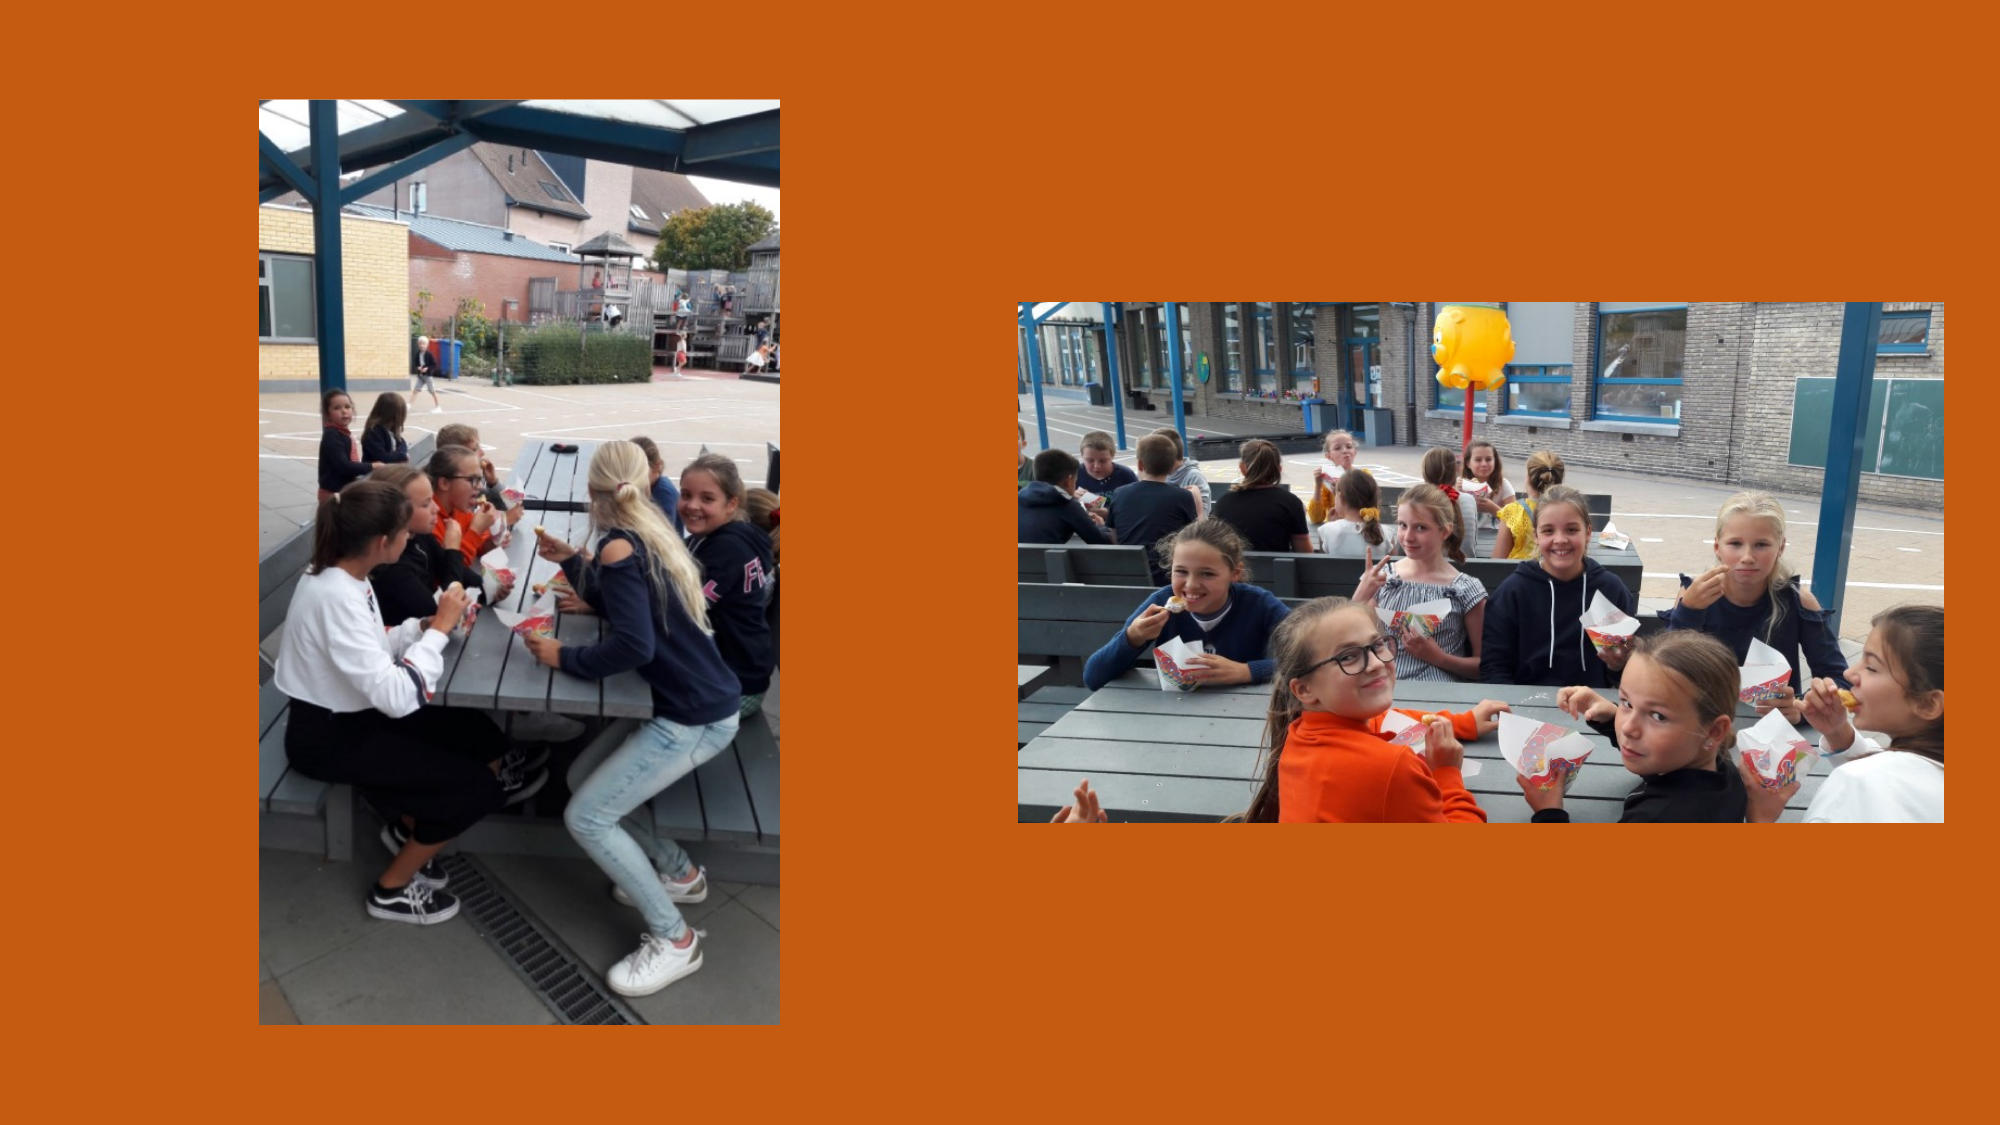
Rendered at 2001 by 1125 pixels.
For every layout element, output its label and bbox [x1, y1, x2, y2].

picture [1018, 302, 1944, 823]
picture [56, 101, 982, 1024]
